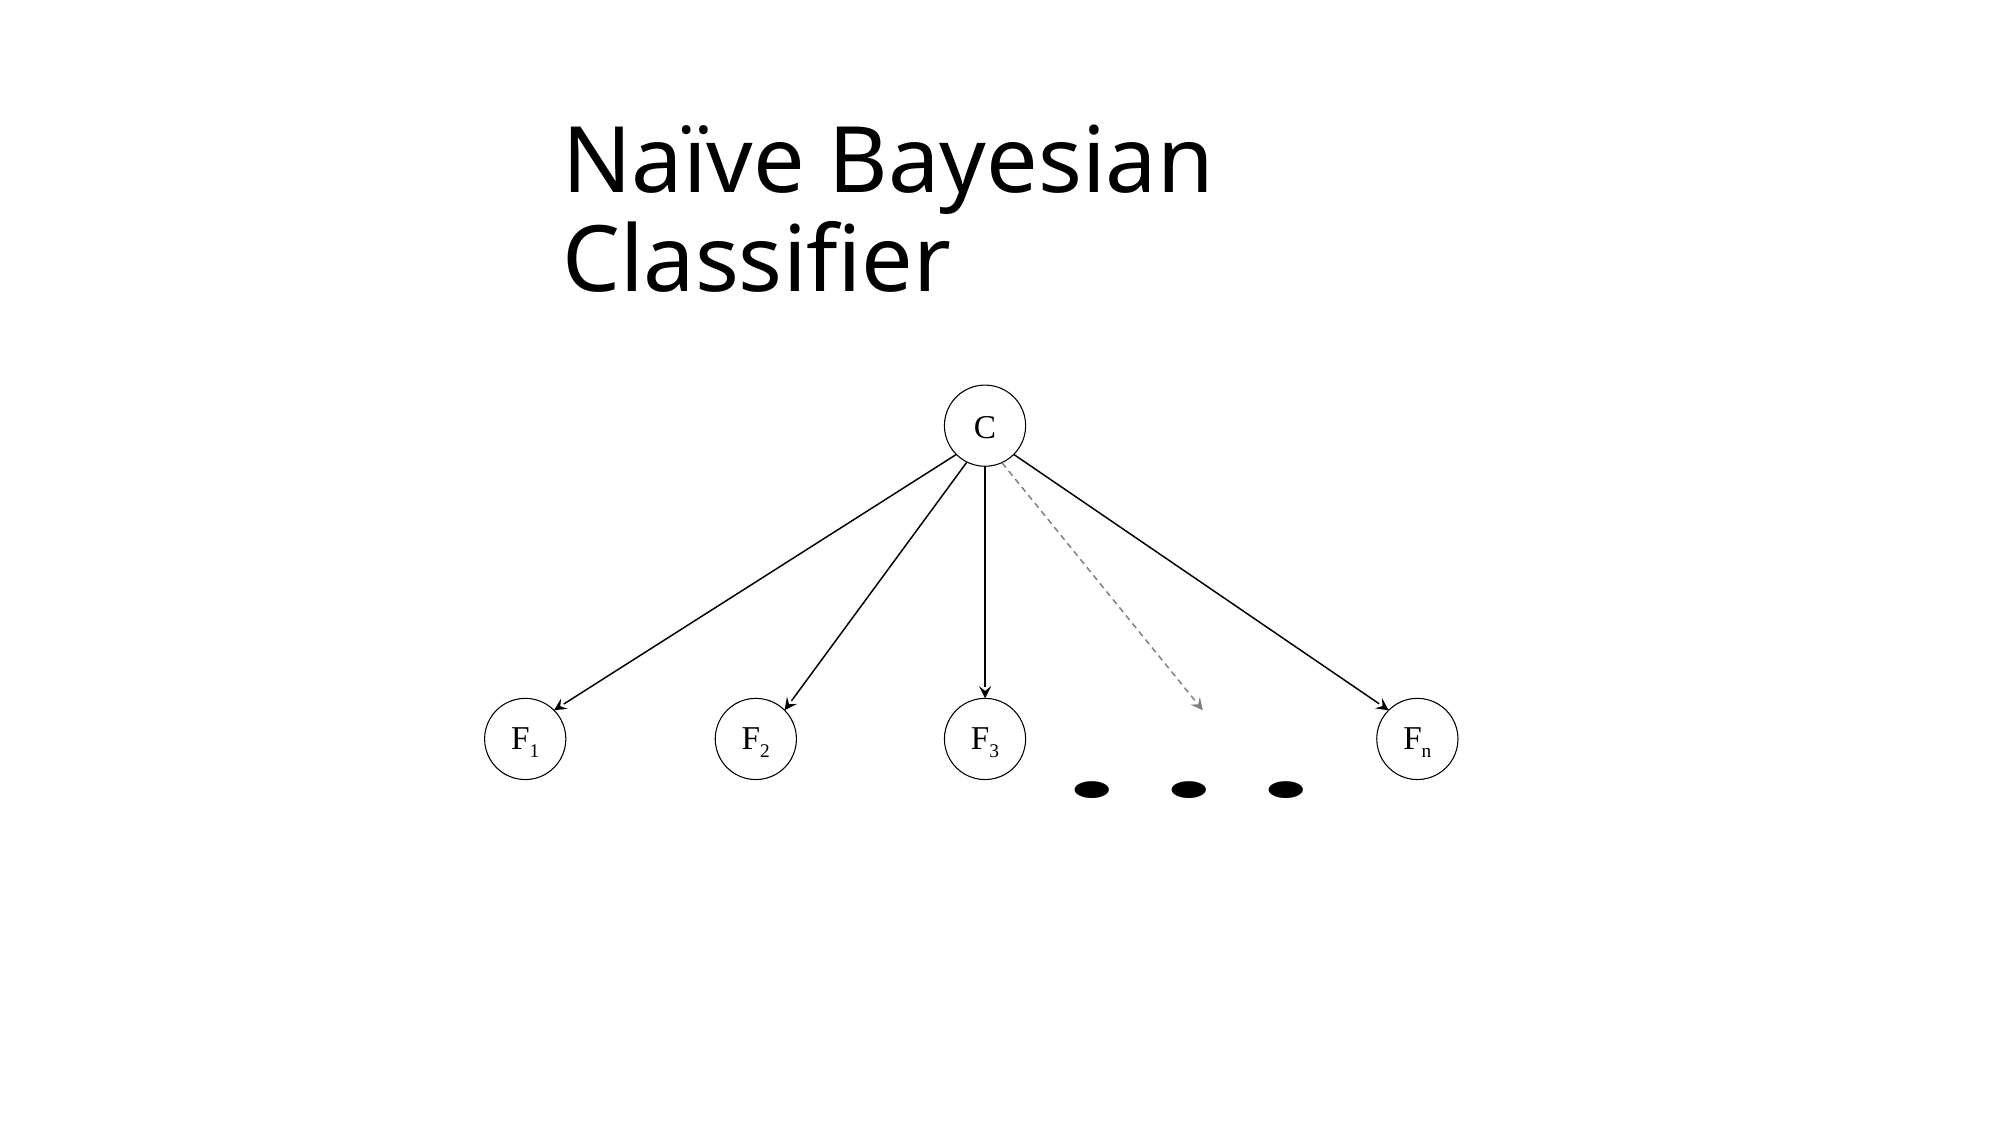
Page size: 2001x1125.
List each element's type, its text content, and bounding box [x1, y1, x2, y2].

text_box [1002, 454, 1458, 831]
title Naïve Bayesian Classifier [547, 103, 1481, 322]
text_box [944, 466, 1002, 780]
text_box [484, 385, 1026, 780]
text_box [715, 462, 967, 780]
